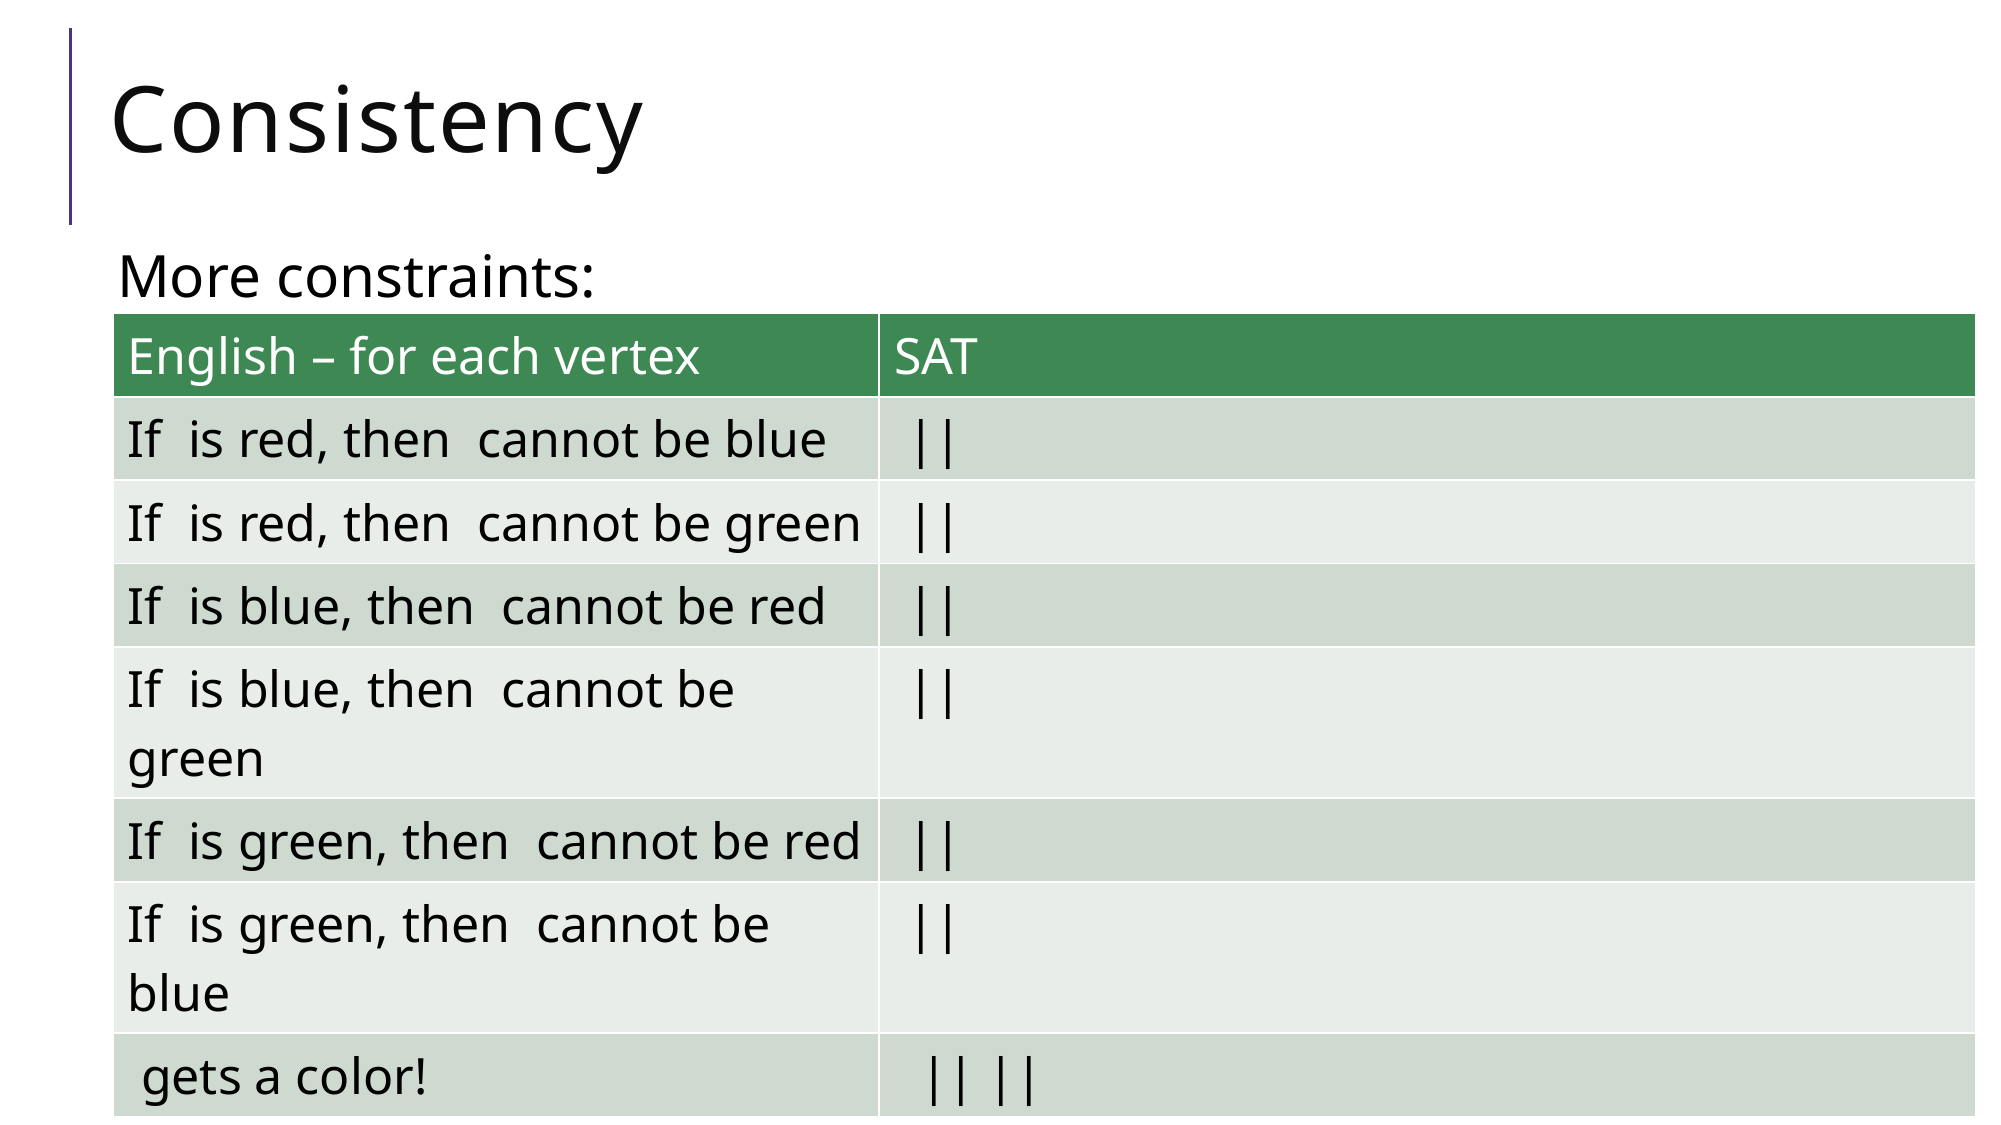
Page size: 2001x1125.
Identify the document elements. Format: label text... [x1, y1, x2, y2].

list More constraints: [94, 240, 1930, 332]
title Consistency [94, 43, 1930, 210]
